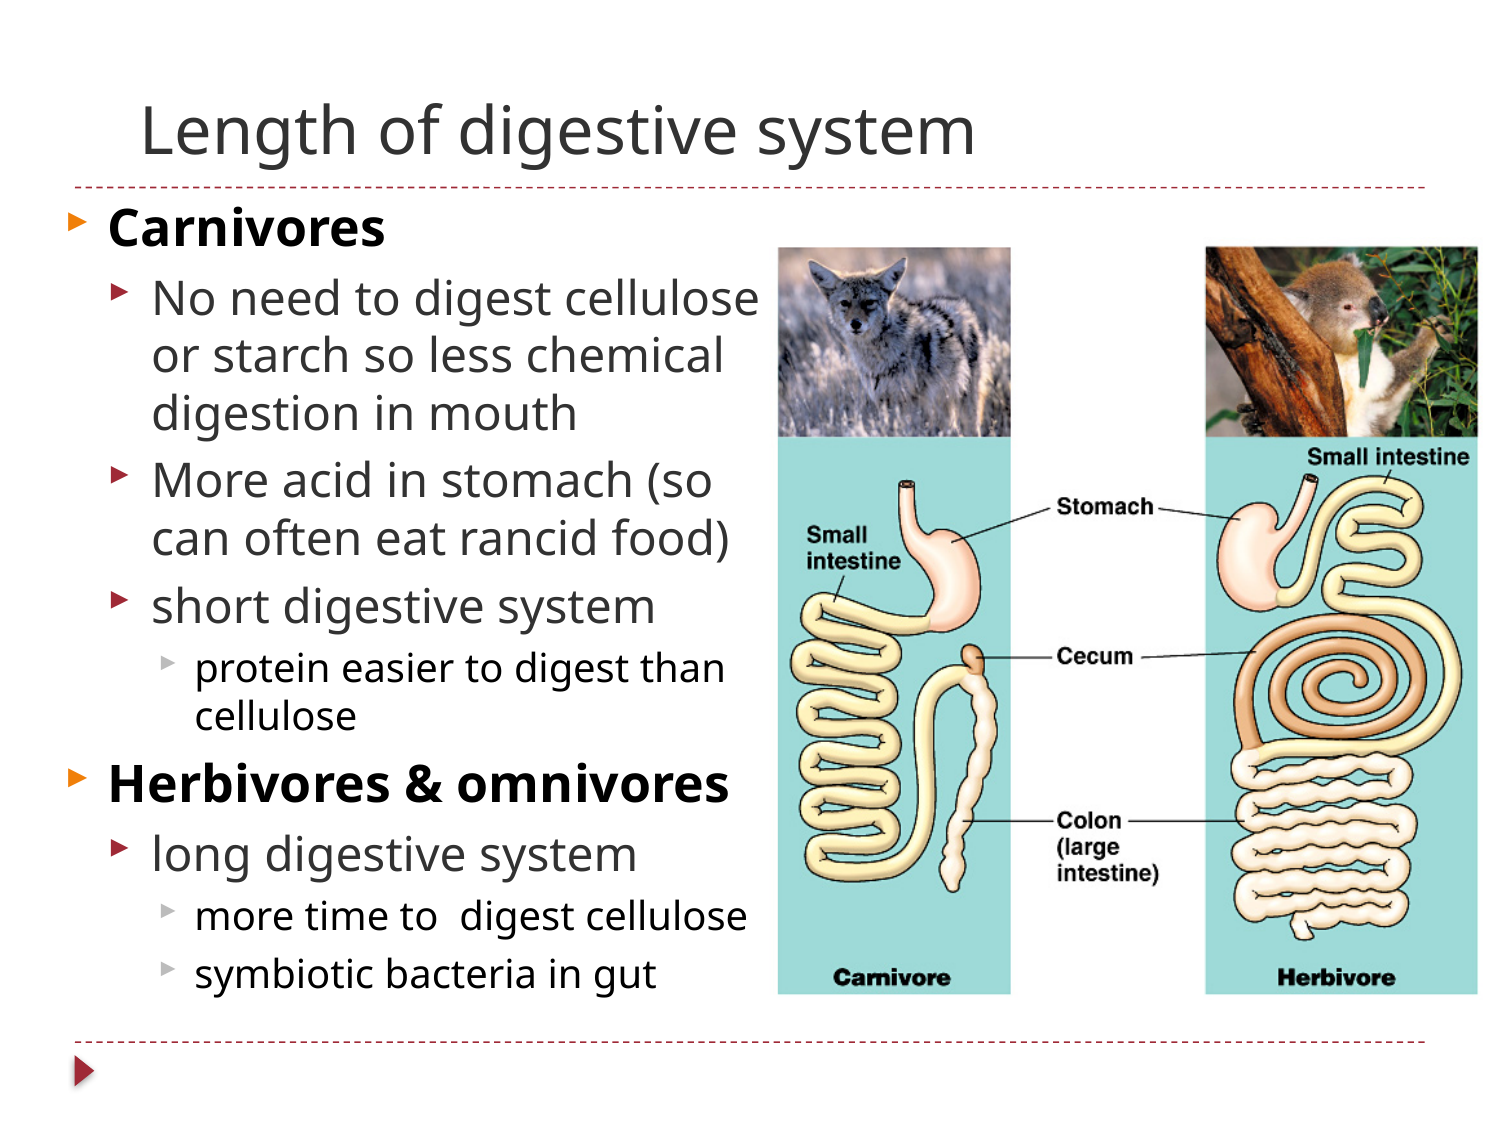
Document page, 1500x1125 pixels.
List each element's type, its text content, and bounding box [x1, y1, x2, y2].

list Carnivores No need to digest cellulose or starch so less chemical digestion in mouth More acid in stomach (so can often eat rancid food) short digestive system protein easier to digest than cellulose Herbivores & omnivores long digestive system more time to digest cellulose symbiotic bacteria in gut [50, 187, 788, 1088]
picture [768, 237, 1488, 1001]
title Length of digestive system [125, 0, 1400, 175]
